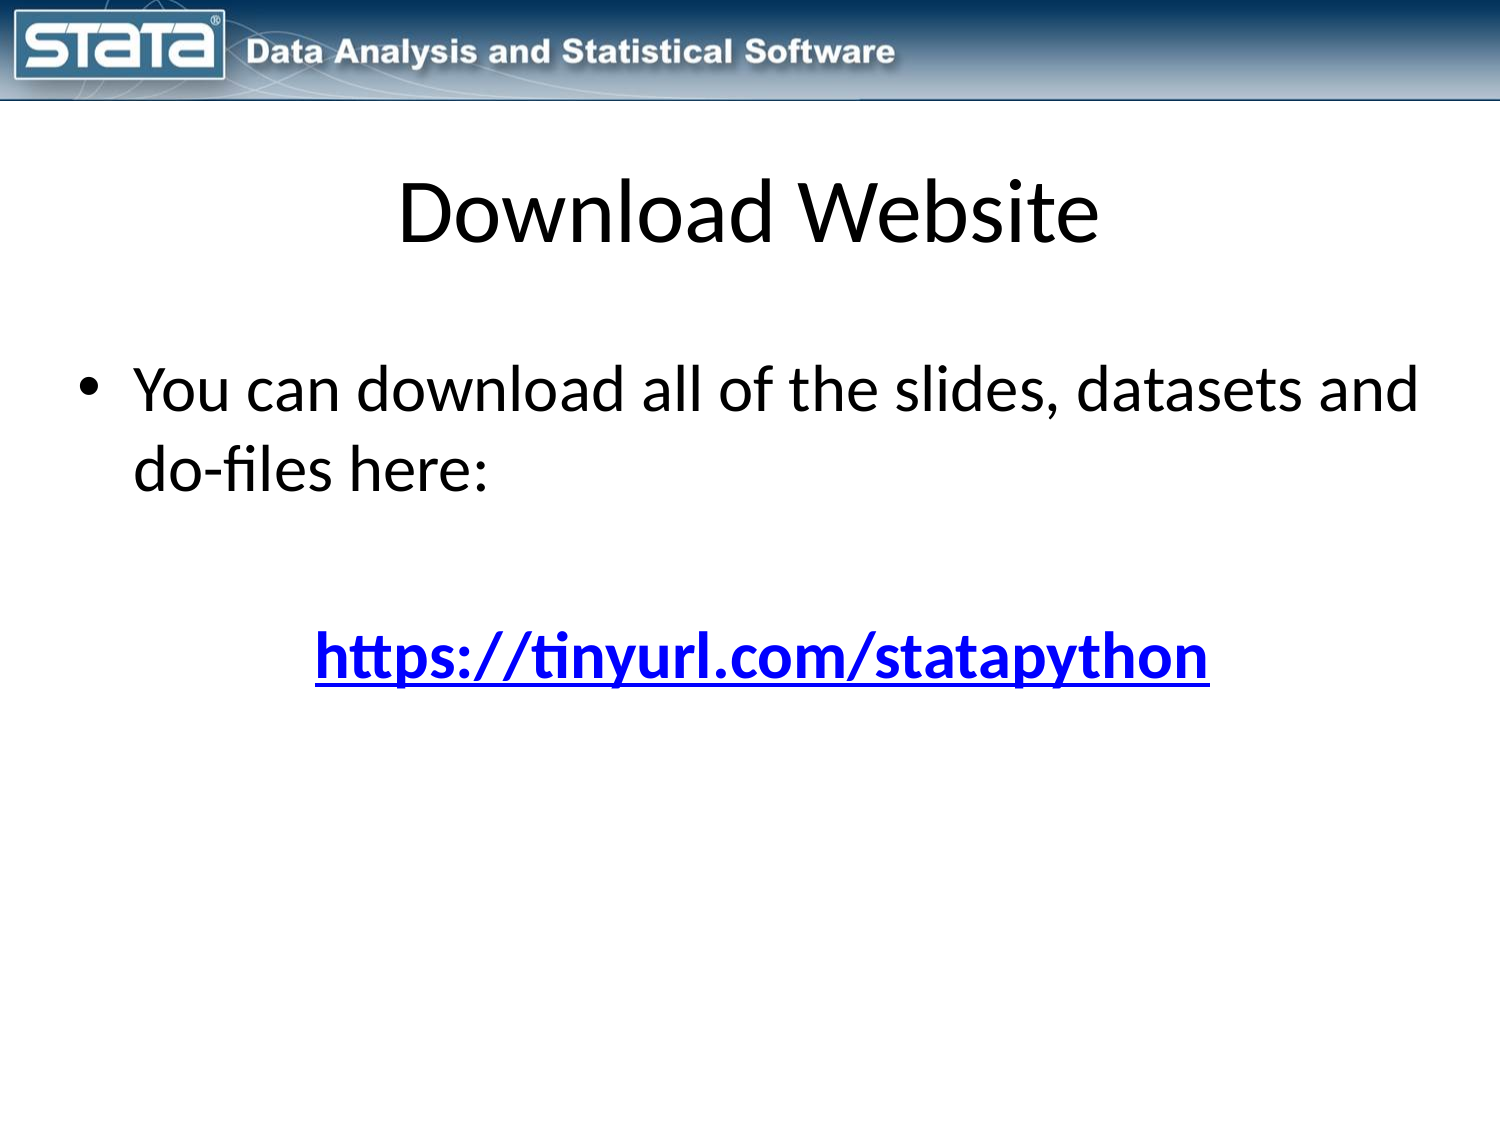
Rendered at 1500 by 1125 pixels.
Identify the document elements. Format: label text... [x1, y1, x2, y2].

list You can download all of the slides, datasets and do-files here: https://tinyurl.com/statapython [62, 337, 1463, 1005]
picture [0, 0, 1500, 101]
title Download Website [75, 125, 1425, 288]
